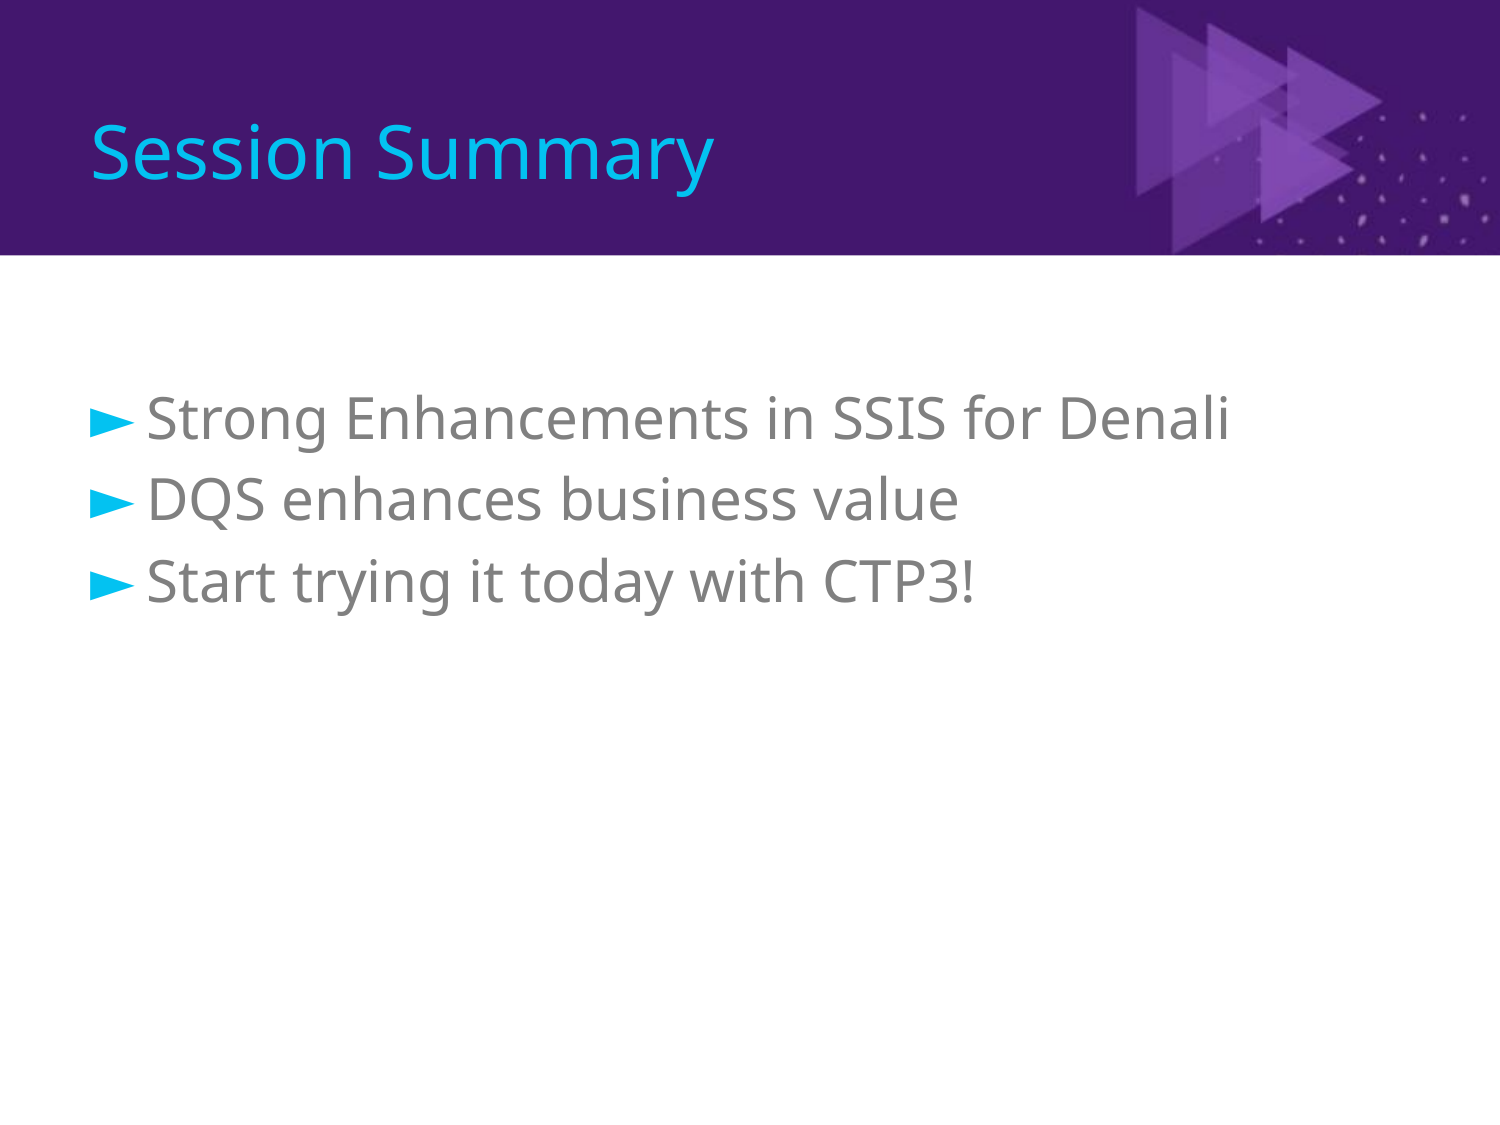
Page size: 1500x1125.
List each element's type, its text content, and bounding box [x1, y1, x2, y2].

title Session Summary [75, 56, 1425, 244]
list Strong Enhancements in SSIS for Denali DQS enhances business value Start trying it today with CTP3! [75, 373, 1425, 1005]
picture [0, 0, 1500, 255]
